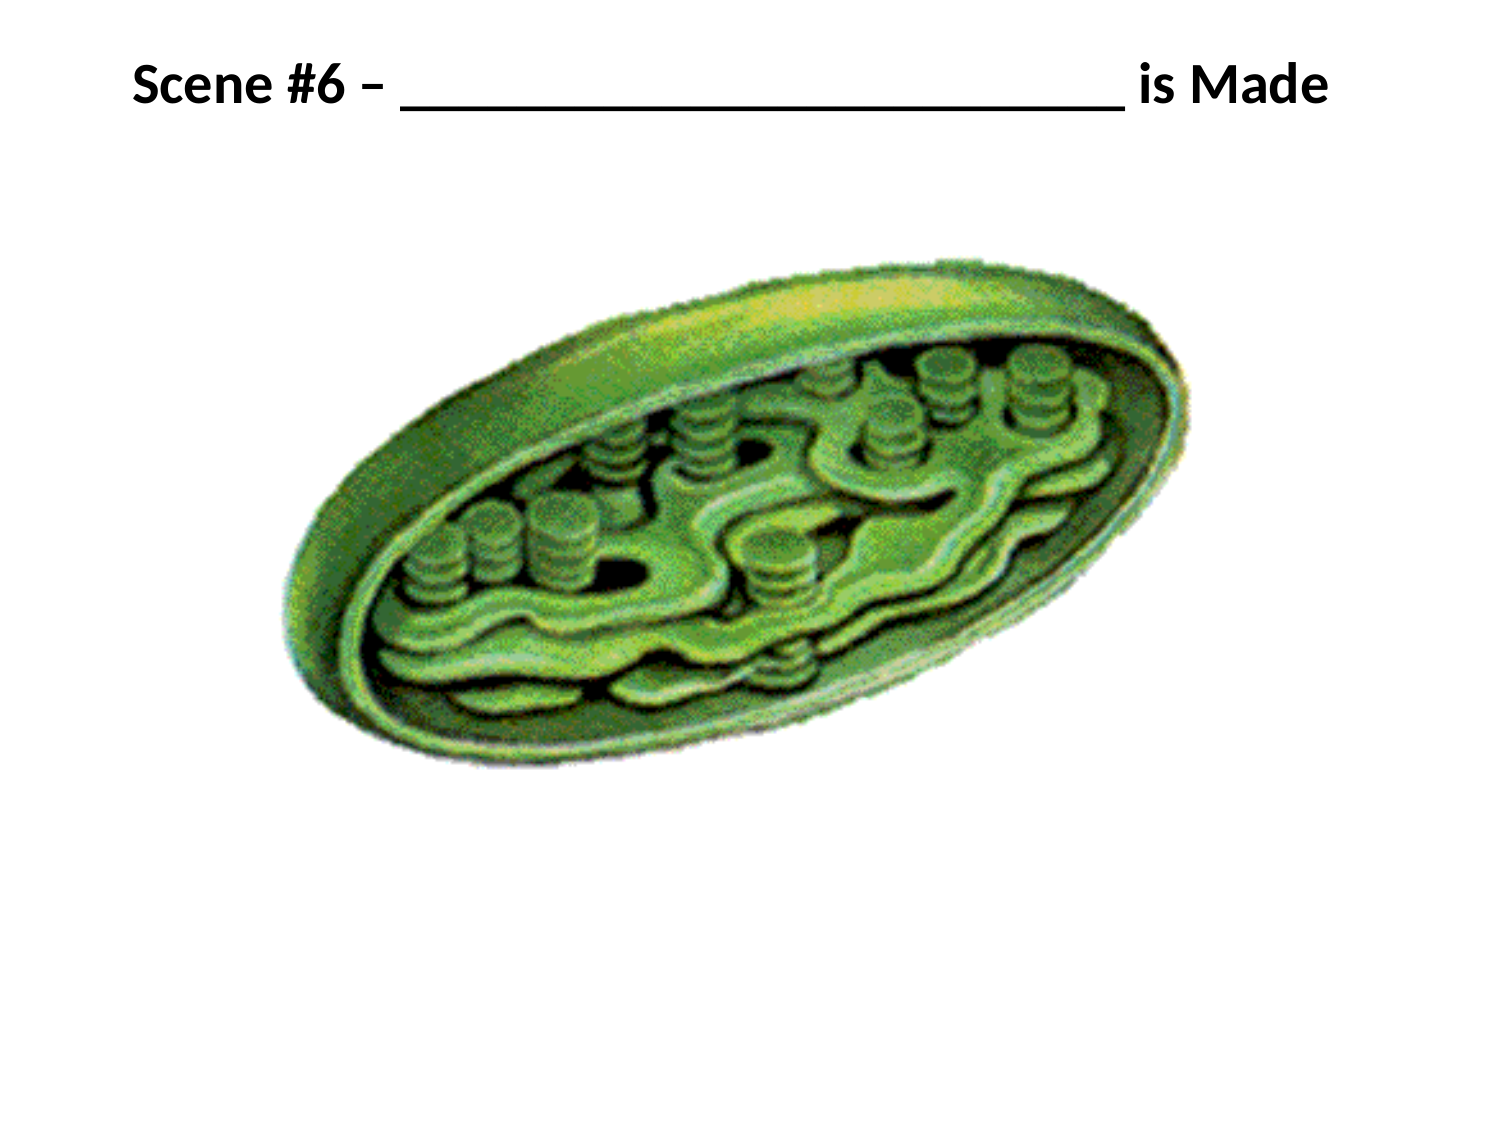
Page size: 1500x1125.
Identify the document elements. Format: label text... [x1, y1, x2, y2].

picture [274, 249, 1198, 776]
text_box Scene #6 – _________________________ is Made [37, 37, 1425, 123]
